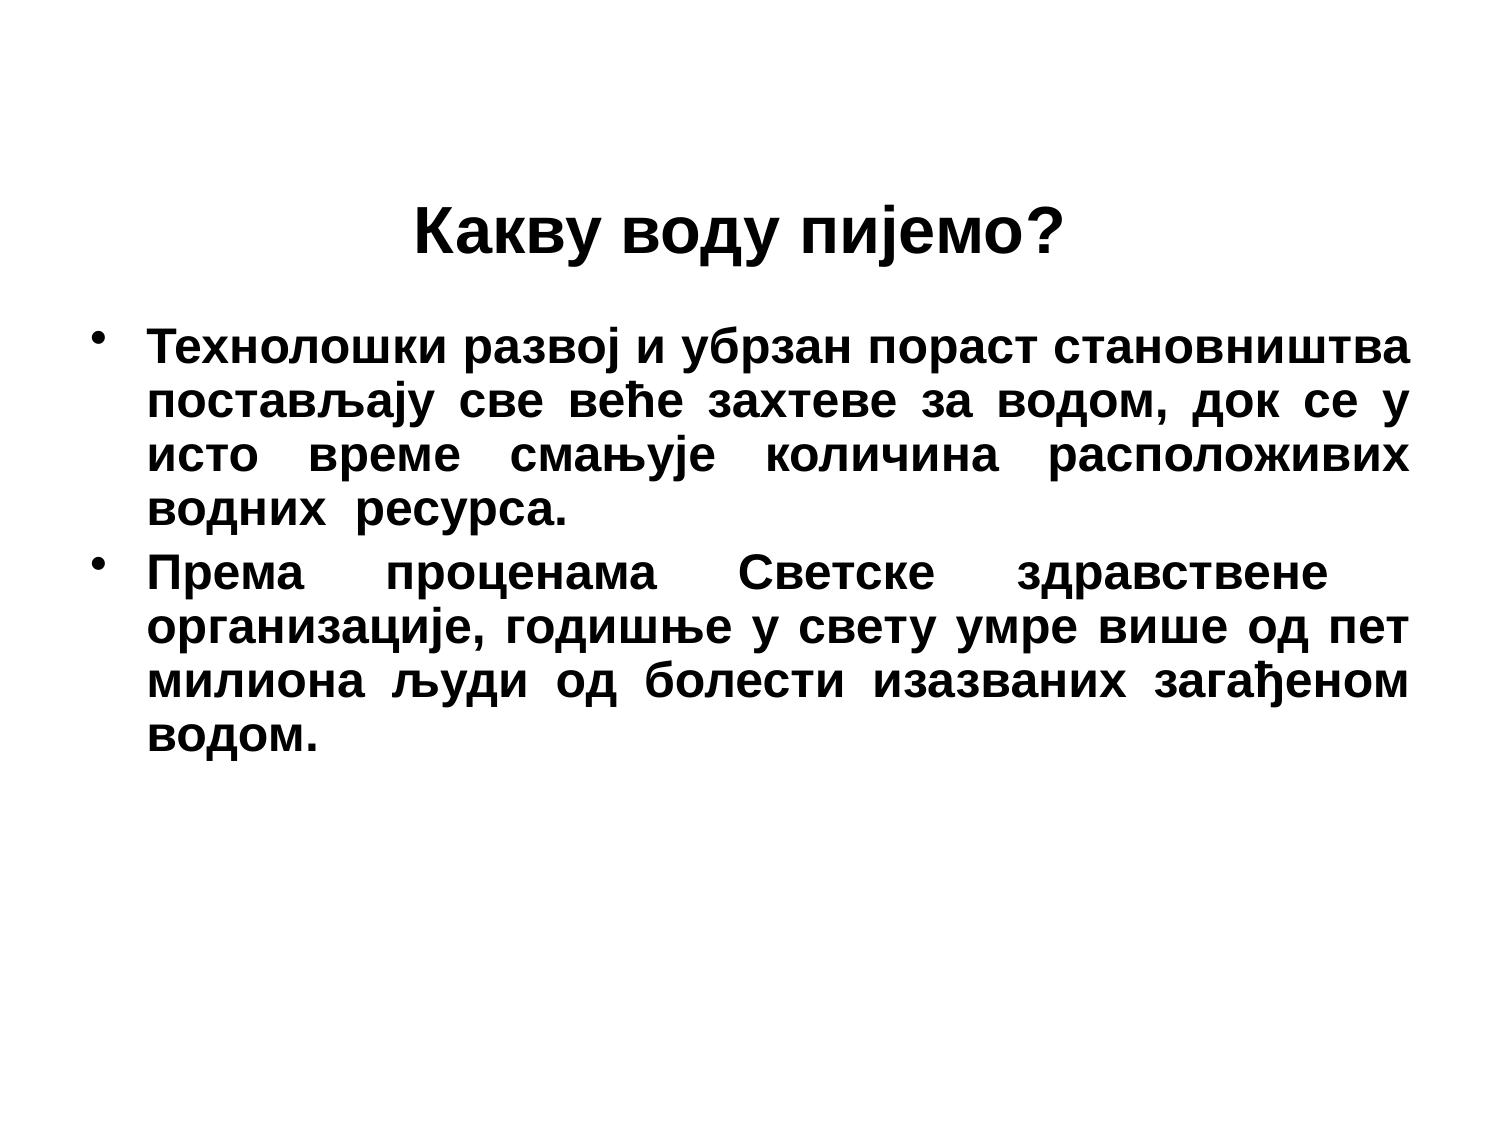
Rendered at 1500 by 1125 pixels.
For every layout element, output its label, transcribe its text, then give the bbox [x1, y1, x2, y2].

list Технолошки развој и убрзан пораст становништва постављају све веће захтеве за водом, док се у исто време смањује количина расположивих водних ресурса. Према проценама Светске здравствене организације, годишње у свету умре више од пет милиона људи од болести изазваних загађеном водом. [74, 312, 1426, 1083]
title Какву воду пијемо? [64, 113, 1416, 341]
